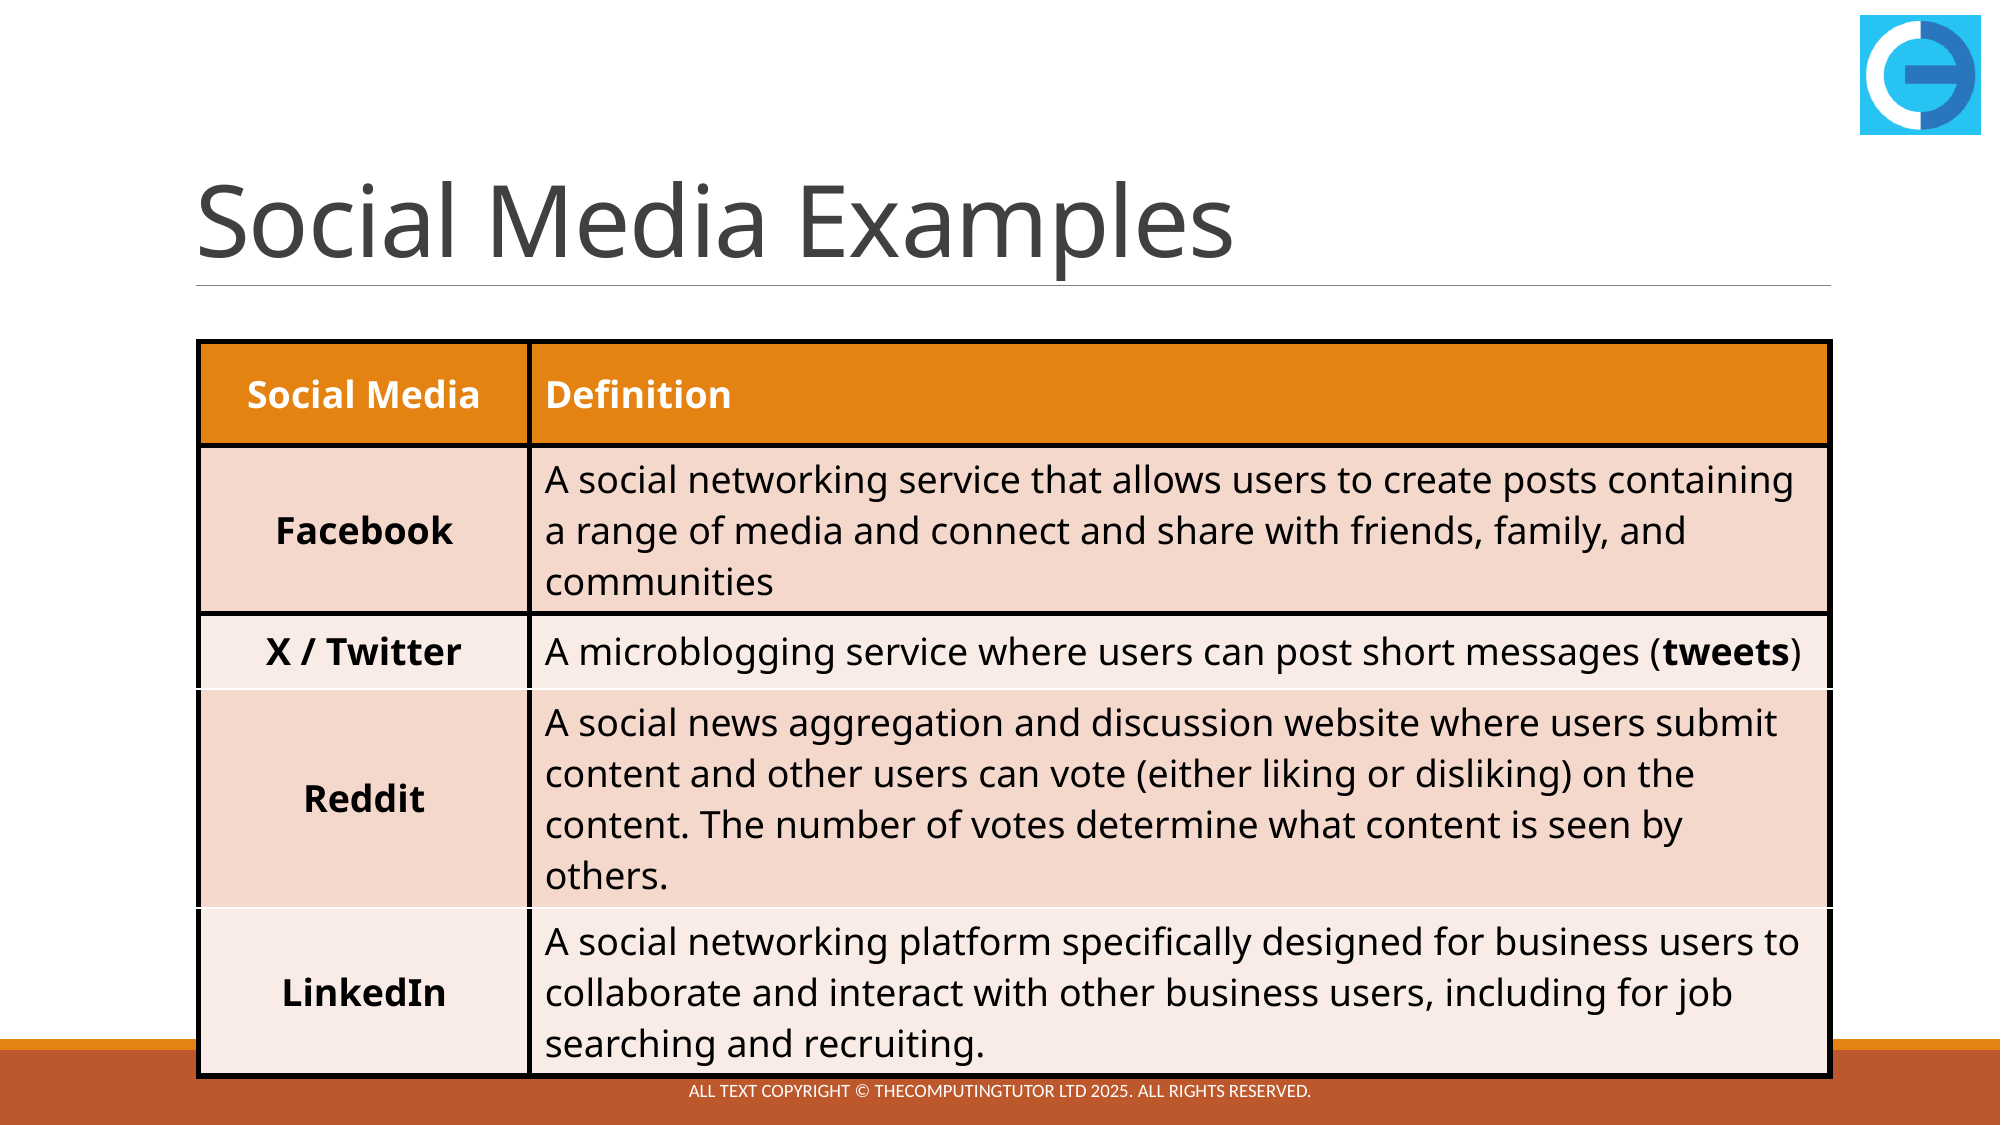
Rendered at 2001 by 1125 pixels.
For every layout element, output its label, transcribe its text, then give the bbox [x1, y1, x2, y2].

table_cell A social news aggregation and discussion website where users submit content and other users can vote (either liking or disliking) on the content. The number of votes determine what content is seen by others. [532, 690, 1827, 907]
title Social Media Examples [180, 47, 1830, 285]
table_cell A social networking service that allows users to create posts containing a range of media and connect and share with friends, family, and communities [532, 448, 1827, 611]
table_cell Reddit [201, 690, 527, 907]
table_header Definition [532, 344, 1827, 443]
table_cell X / Twitter [201, 616, 527, 688]
table_cell A social networking platform specifically designed for business users to collaborate and interact with other business users, including for job searching and recruiting. [532, 909, 1827, 1073]
table_cell LinkedIn [201, 909, 527, 1073]
table_header Social Media [201, 344, 527, 443]
table_cell A microblogging service where users can post short messages (tweets) [532, 616, 1827, 688]
picture [1860, 15, 1981, 135]
table_cell Facebook [201, 448, 527, 611]
footer All text copyright © TheComputingTutor Ltd 2025. All rights Reserved. [604, 1079, 1396, 1120]
